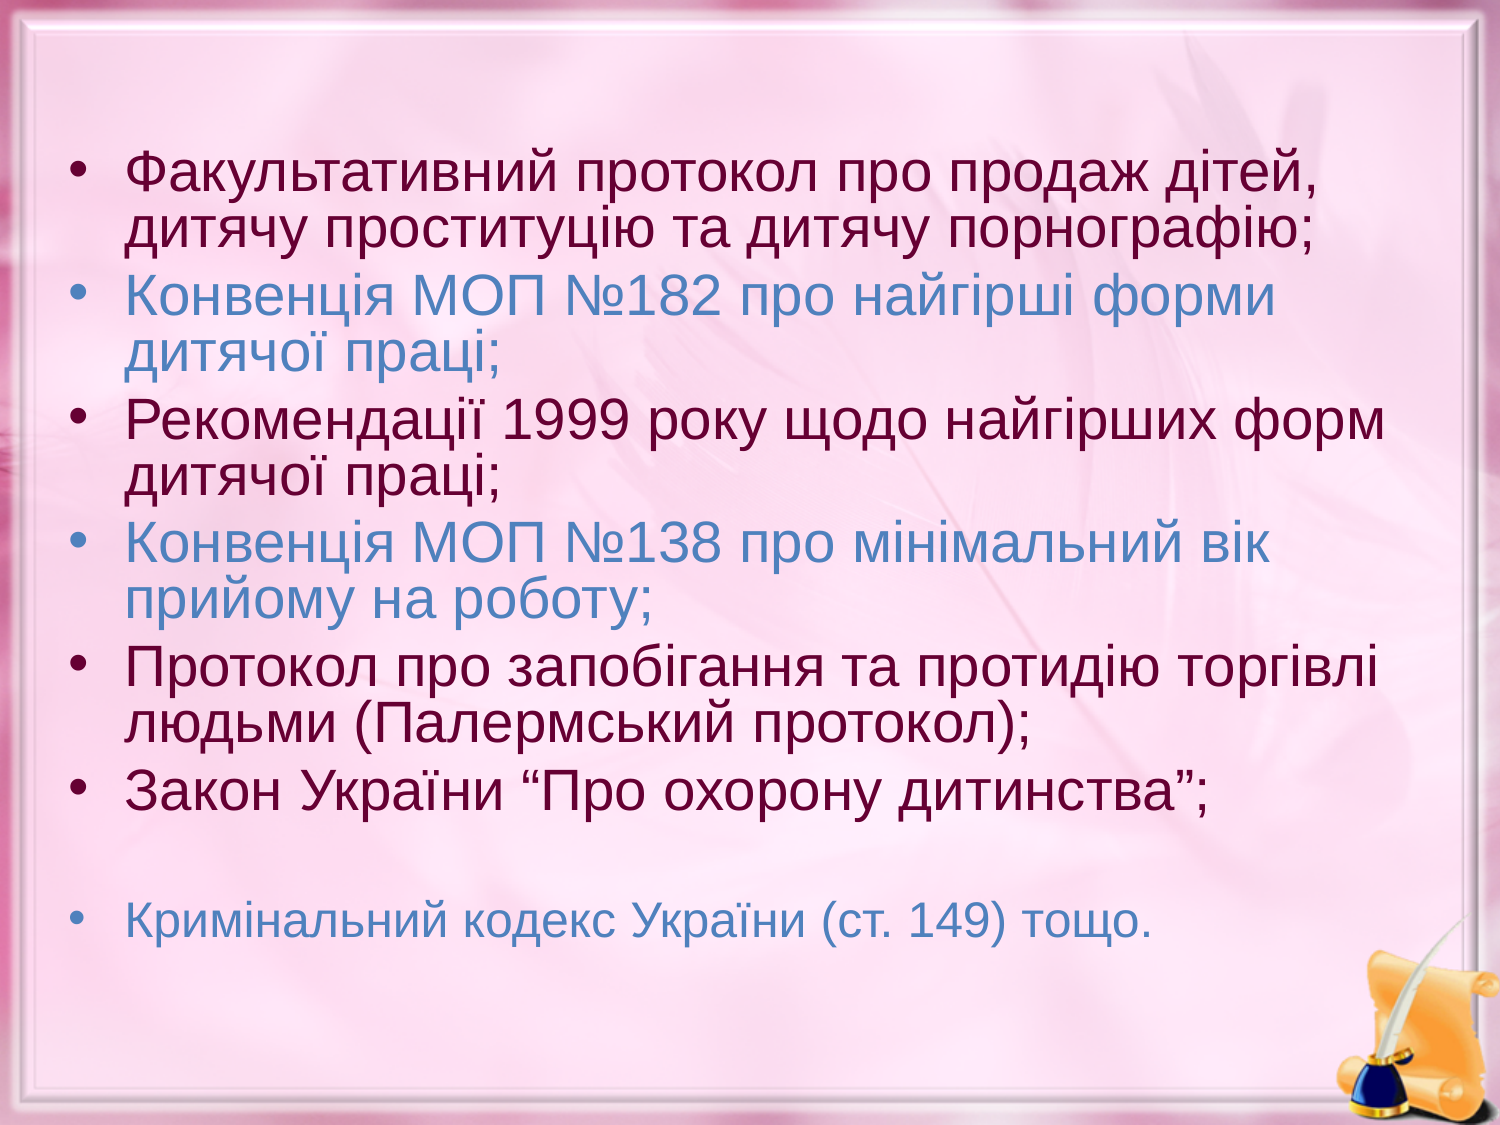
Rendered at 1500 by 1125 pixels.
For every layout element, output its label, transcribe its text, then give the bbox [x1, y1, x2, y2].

picture [0, 0, 1500, 1125]
list Факультативний протокол про продаж дітей, дитячу проституцію та дитячу порнографію; Конвенція МОП №182 про найгірші форми дитячої праці; Рекомендації 1999 року щодо найгірших форм дитячої праці; Конвенція МОП №138 про мінімальний вік прийому на роботу; Протокол про запобігання та протидію торгівлі людьми (Палермський протокол); Закон України “Про охорону дитинства”; Кримінальний кодекс України (ст. 149) тощо. [52, 139, 1404, 883]
